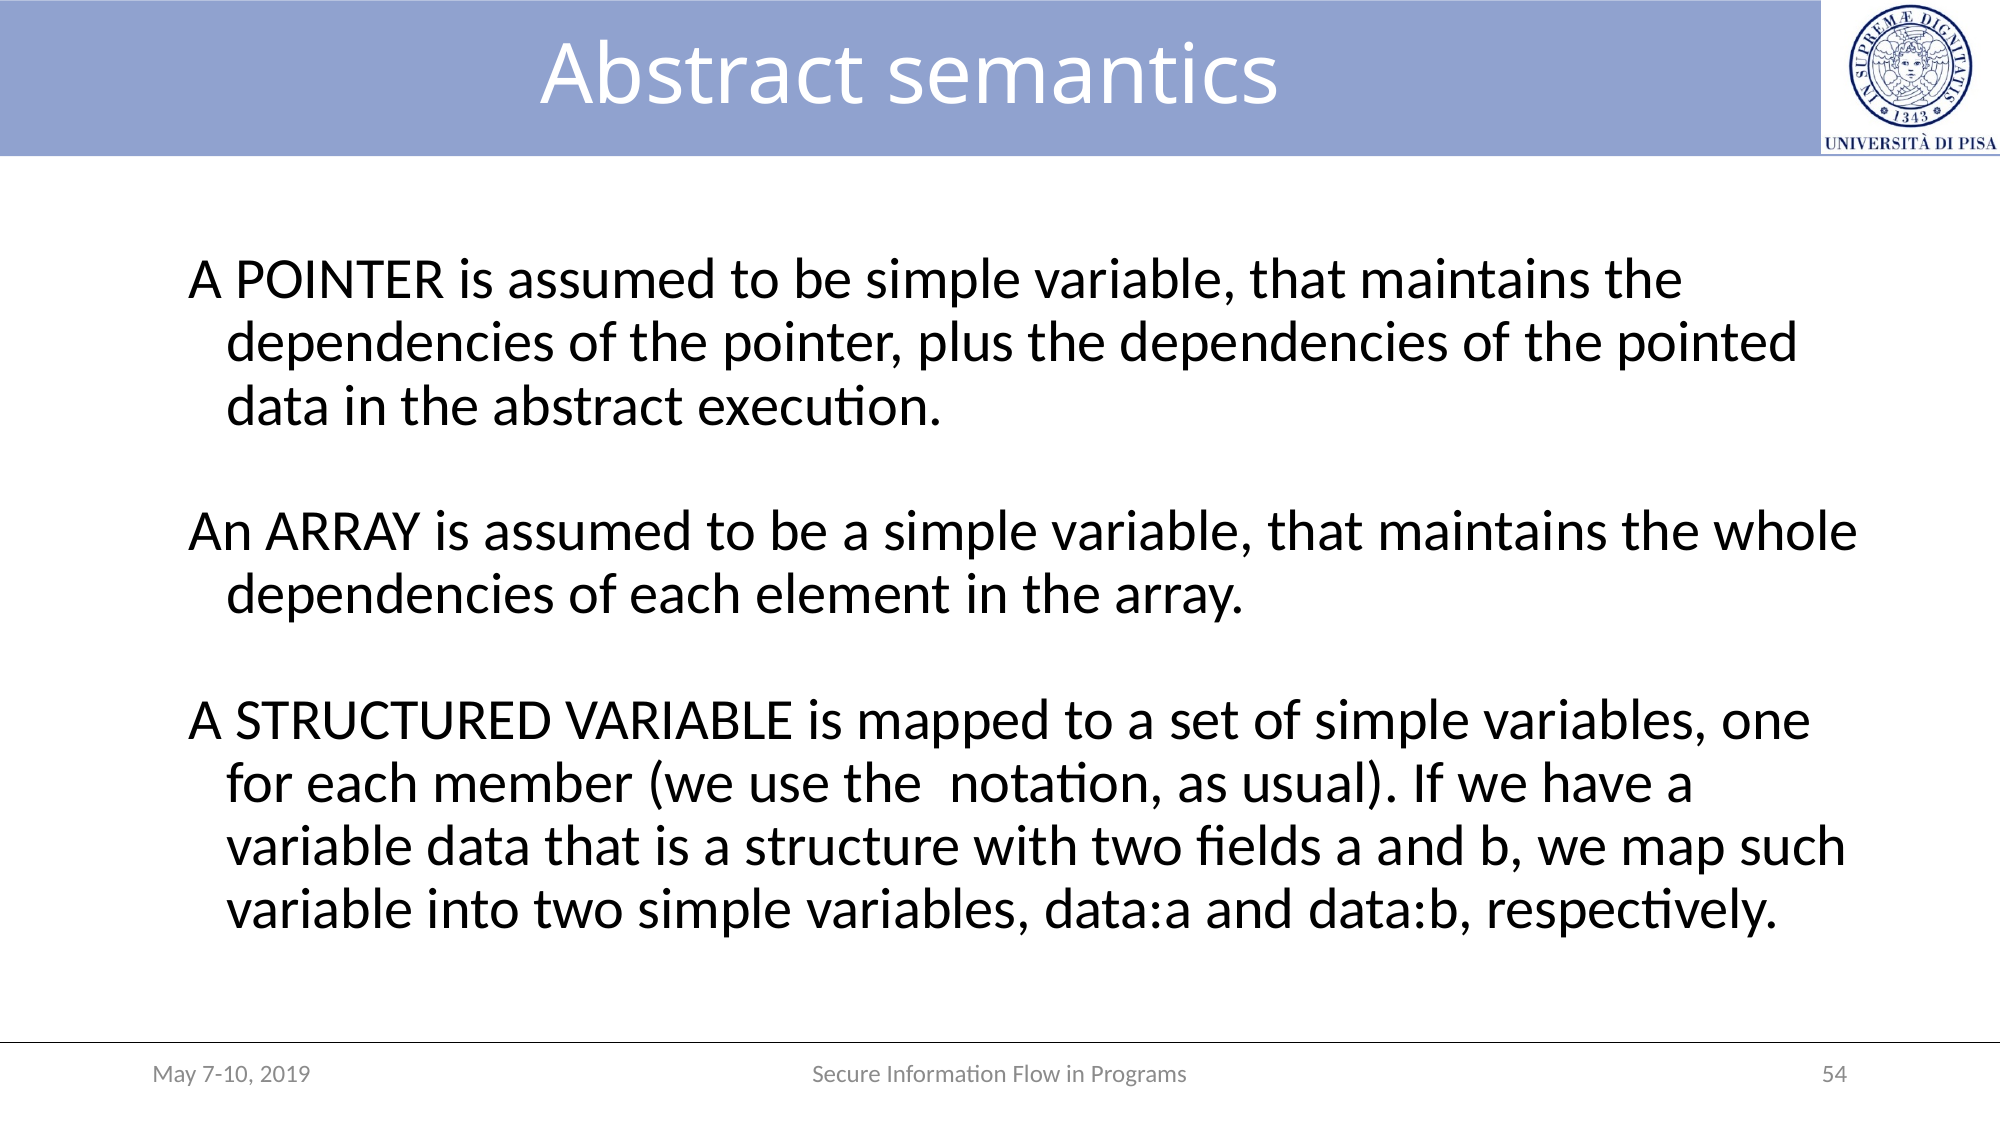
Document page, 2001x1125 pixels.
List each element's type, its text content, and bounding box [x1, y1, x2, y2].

list A POINTER is assumed to be simple variable, that maintains the dependencies of the pointer, plus the dependencies of the pointed data in the abstract execution. An ARRAY is assumed to be a simple variable, that maintains the whole dependencies of each element in the array. A STRUCTURED VARIABLE is mapped to a set of simple variables, one for each member (we use the notation, as usual). If we have a variable data that is a structure with two fields a and b, we map such variable into two simple variables, data:a and data:b, respectively. [173, 241, 1899, 955]
footer Secure Information Flow in Programs [662, 1042, 1338, 1103]
slide_number 54 [1412, 1042, 1863, 1103]
picture [1822, 0, 2000, 154]
title Abstract semantics [0, 0, 1822, 154]
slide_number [137, 1042, 588, 1103]
